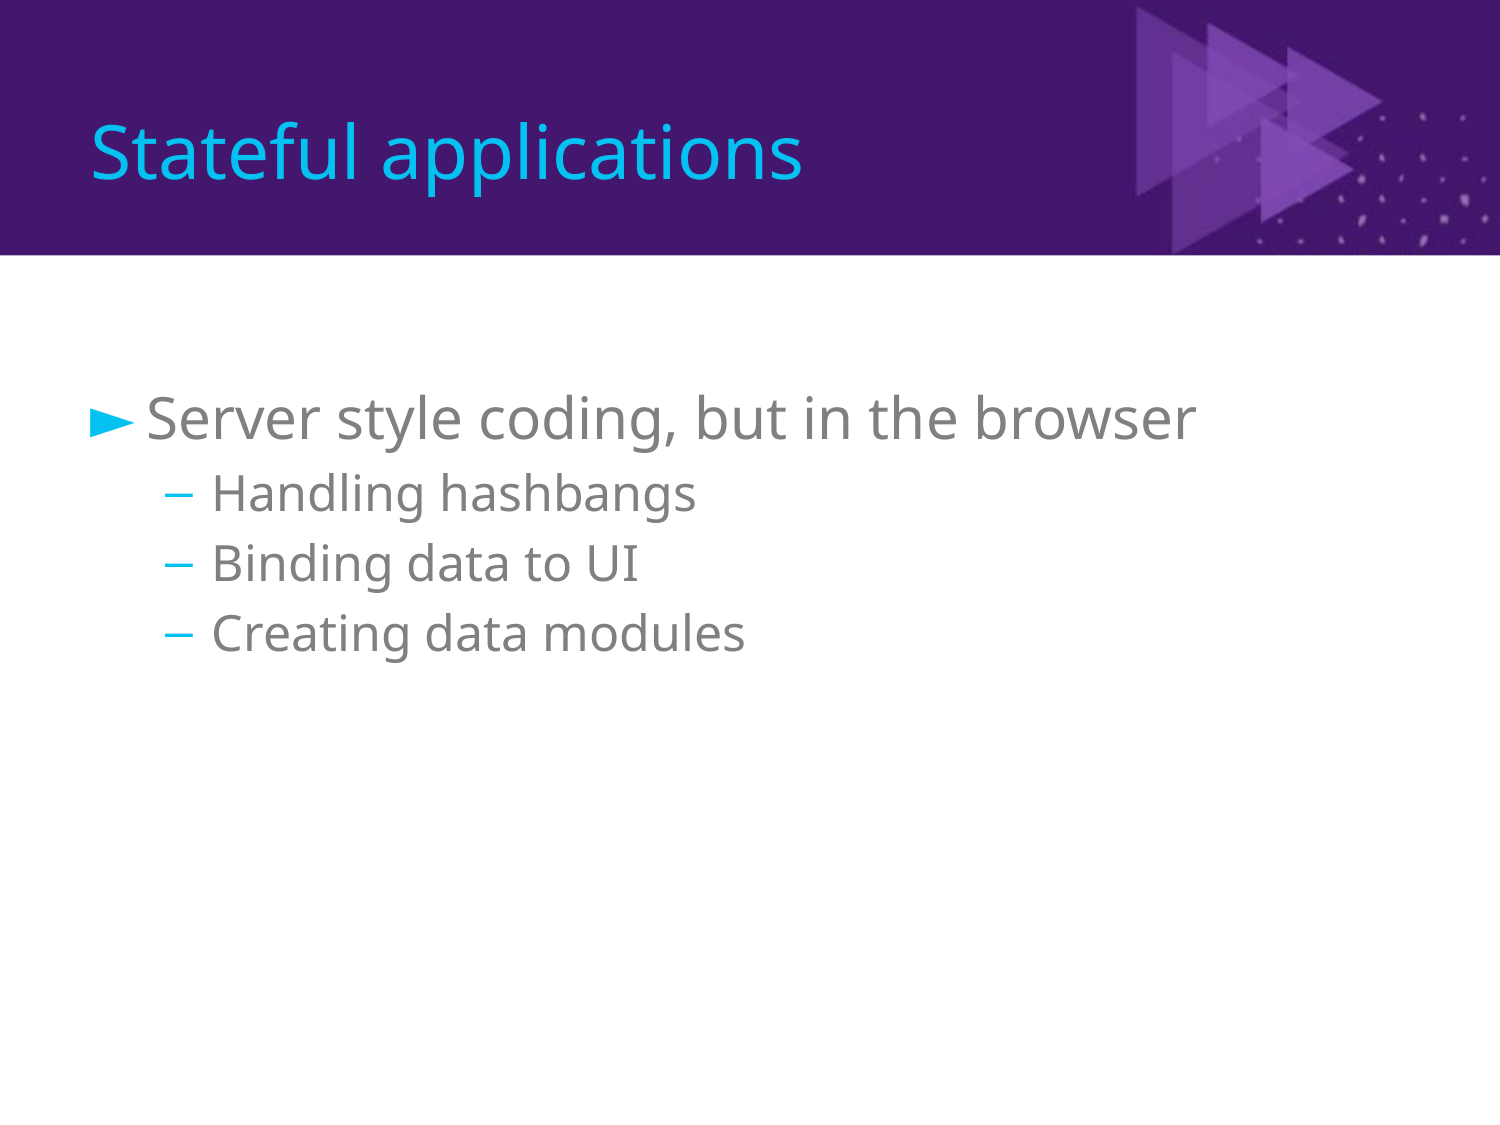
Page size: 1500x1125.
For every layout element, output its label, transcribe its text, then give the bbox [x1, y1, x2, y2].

title Stateful applications [75, 56, 1425, 244]
list Server style coding, but in the browser Handling hashbangs Binding data to UI Creating data modules [75, 373, 1425, 1005]
picture [0, 0, 1500, 255]
